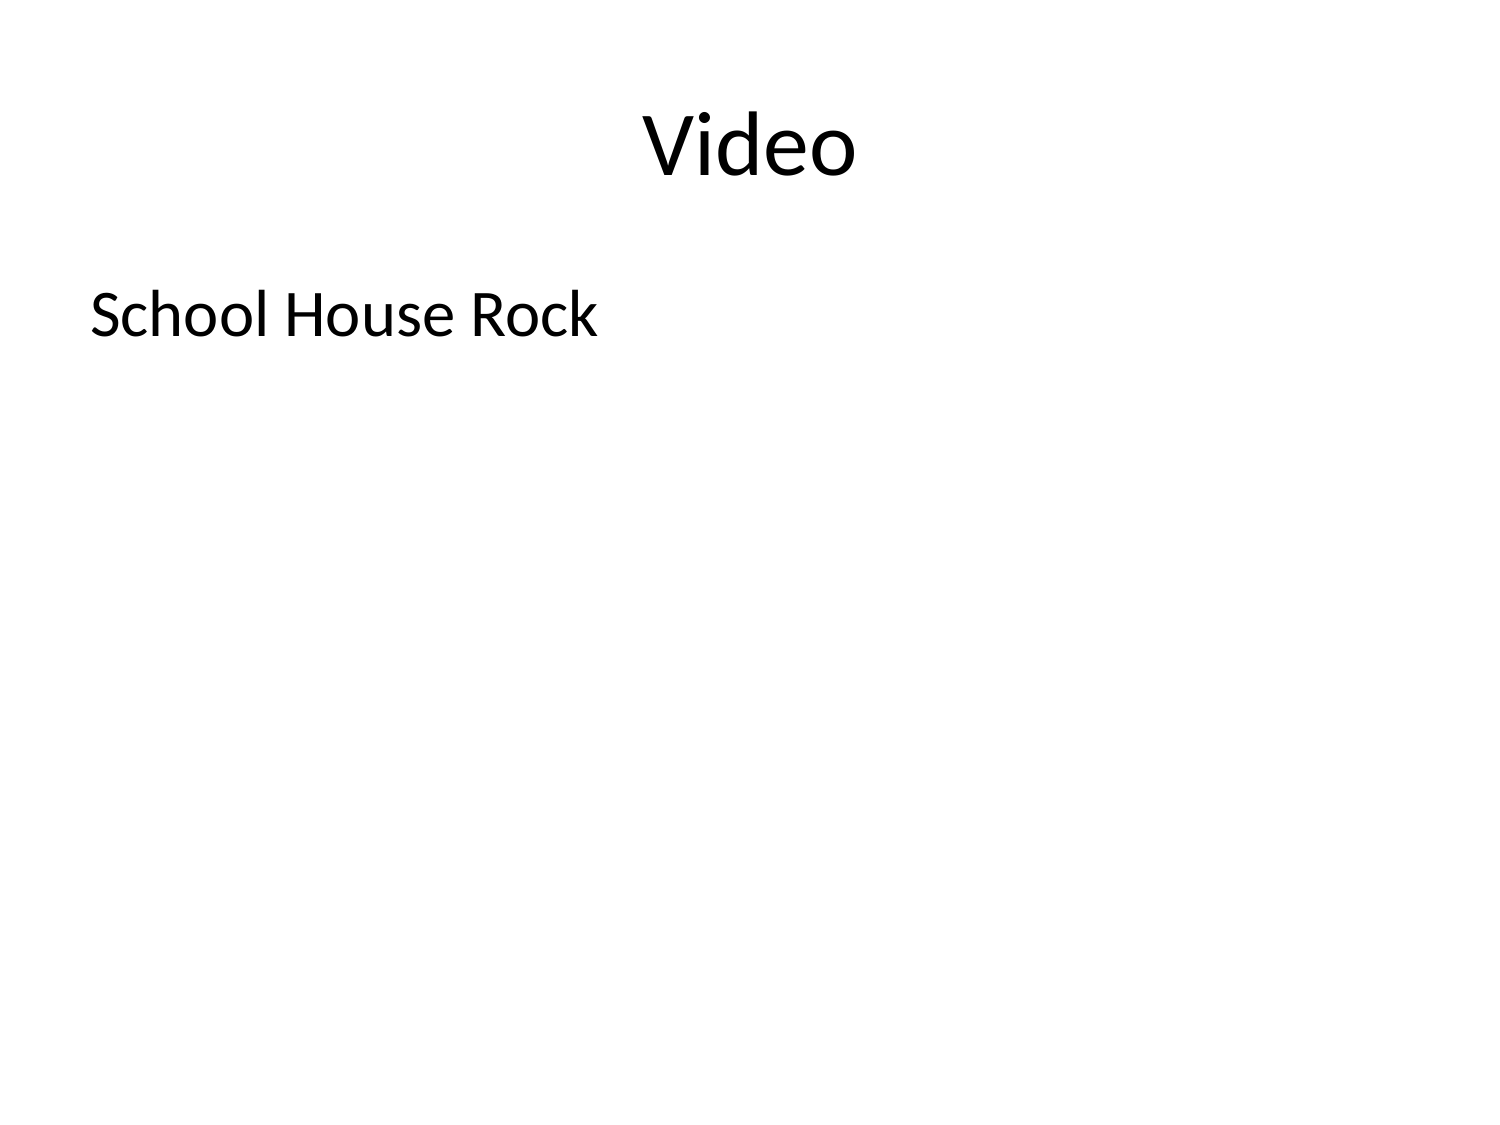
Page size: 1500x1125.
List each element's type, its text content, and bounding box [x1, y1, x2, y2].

title Video [75, 45, 1425, 233]
list School House Rock [75, 262, 1425, 1005]
